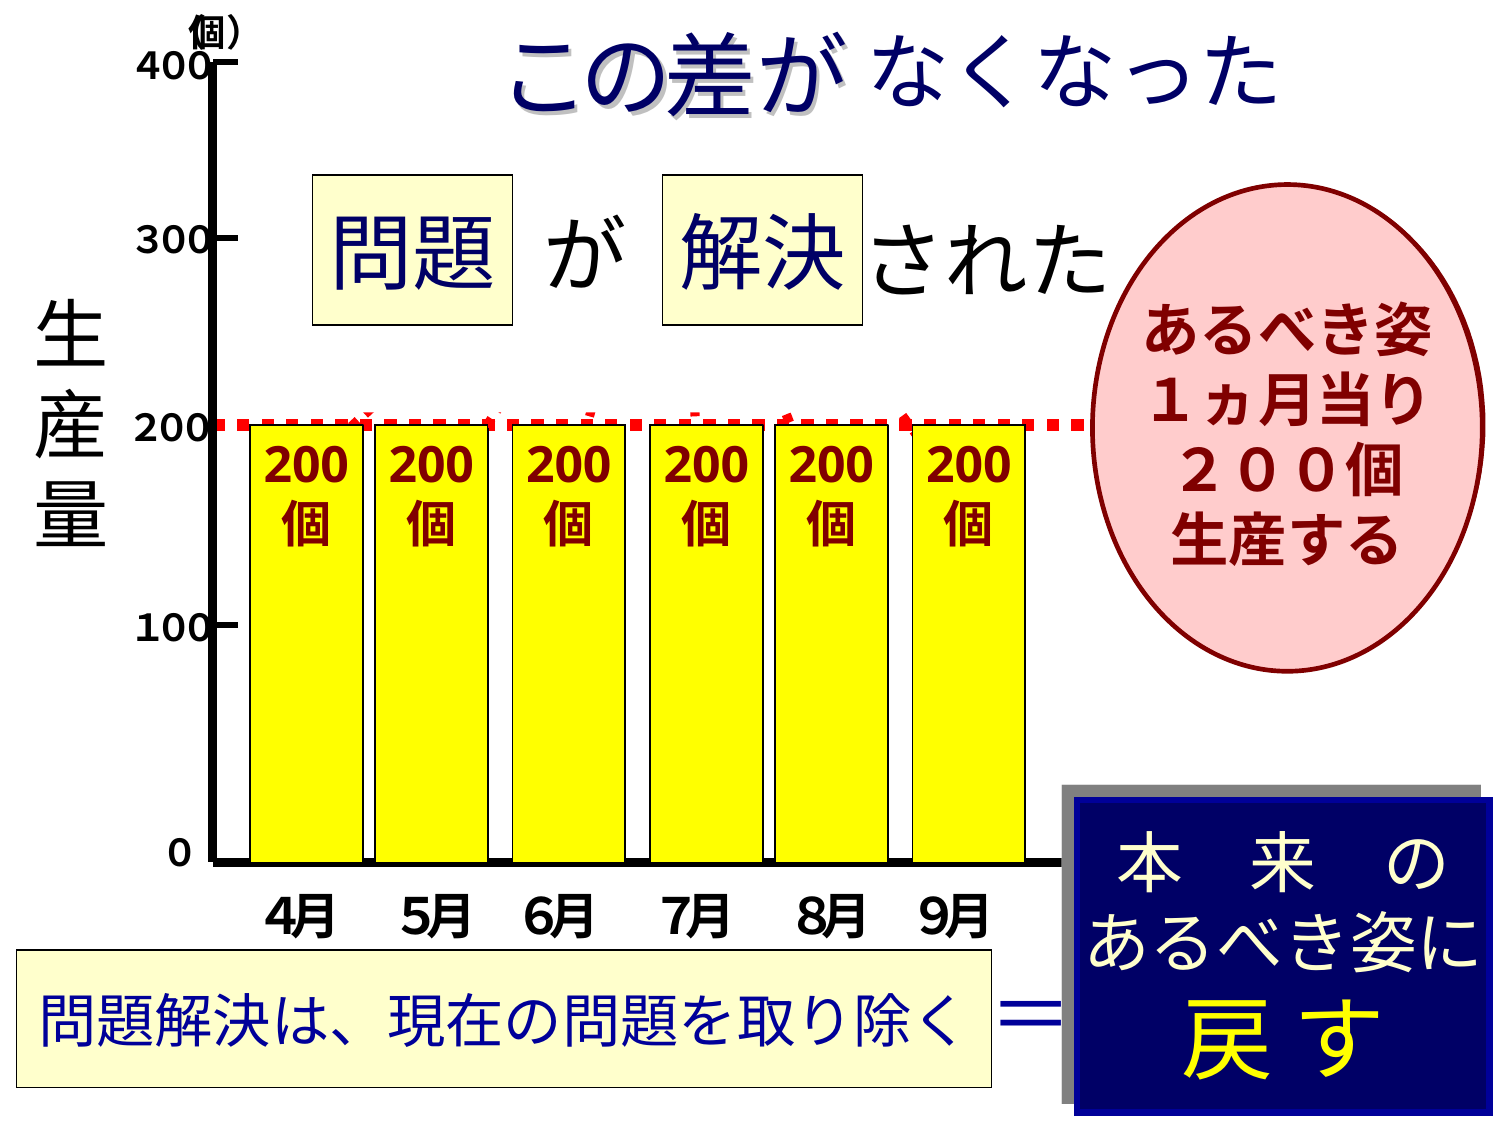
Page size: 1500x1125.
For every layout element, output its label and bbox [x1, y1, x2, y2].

text_box [512, 424, 1026, 863]
text_box [0, 0, 1500, 1125]
text_box [312, 174, 1049, 326]
